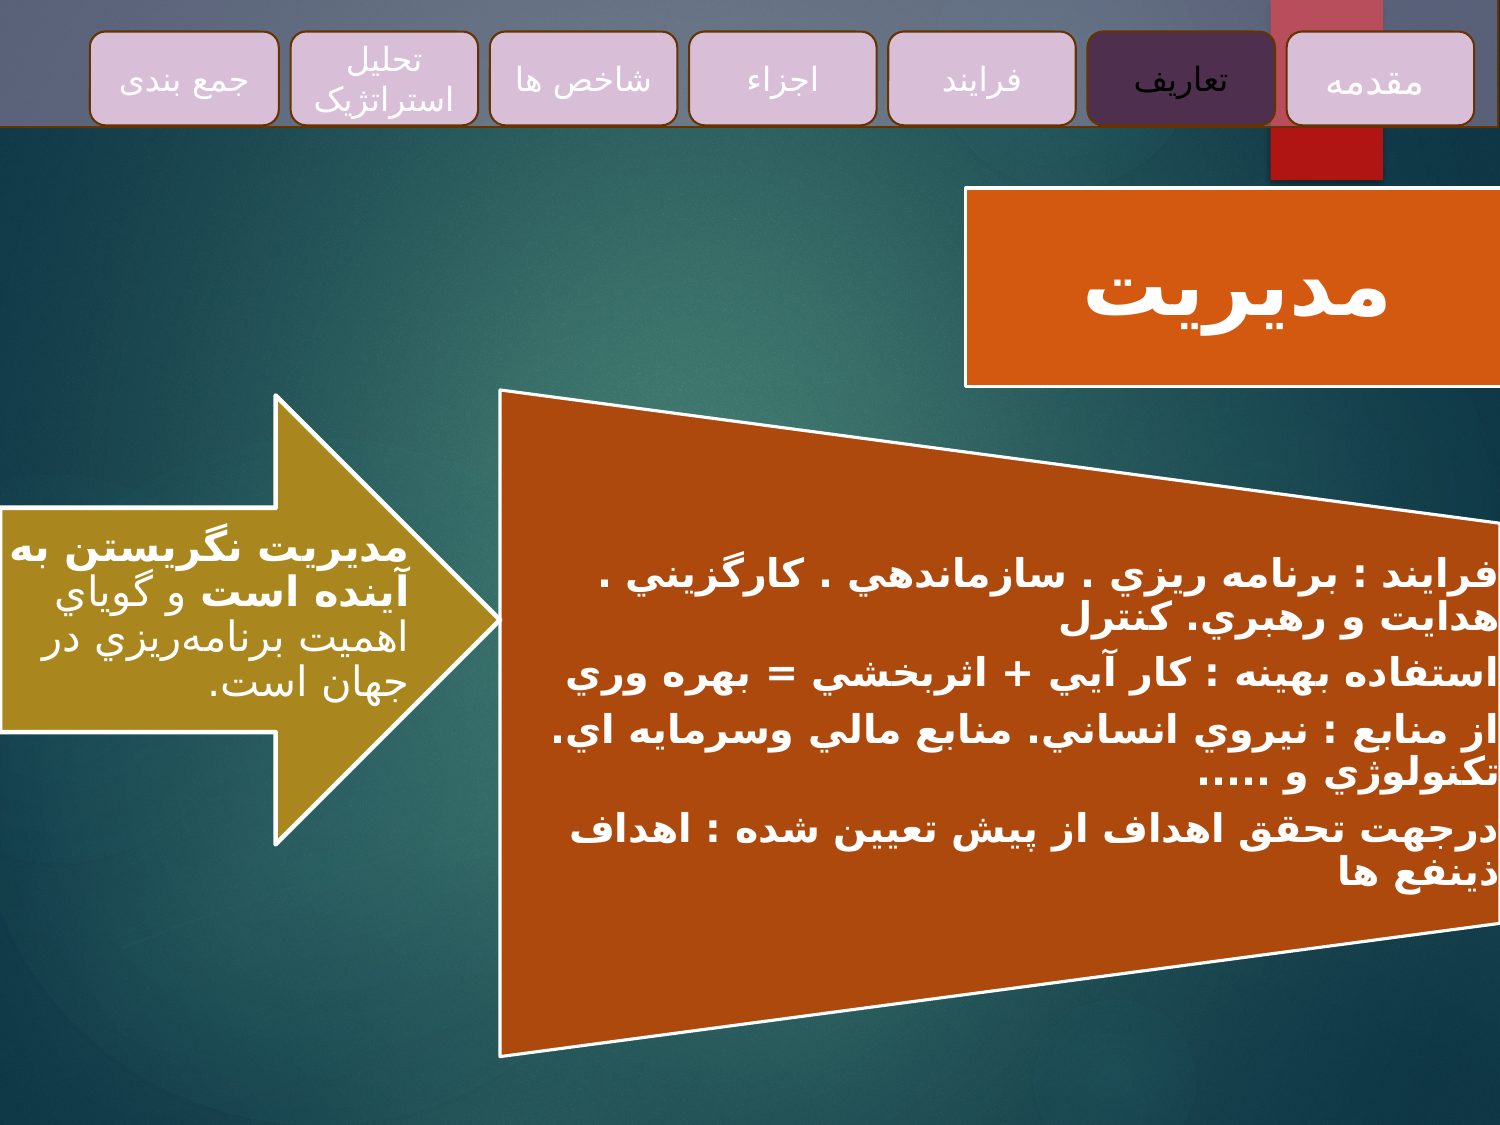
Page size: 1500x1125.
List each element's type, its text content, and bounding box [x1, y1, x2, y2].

text_box جمع بندی [88, 29, 281, 127]
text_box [0, 393, 501, 847]
text_box اجزاء [687, 29, 879, 127]
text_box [796, 187, 1500, 388]
text_box فرایند [886, 29, 1078, 127]
text_box تحلیل استراتژیک [288, 29, 480, 127]
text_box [1286, 31, 1475, 126]
text_box شاخص ها [488, 29, 679, 127]
text_box [0, 0, 1499, 128]
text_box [499, 389, 1500, 1057]
text_box تعاریف [1085, 29, 1277, 127]
